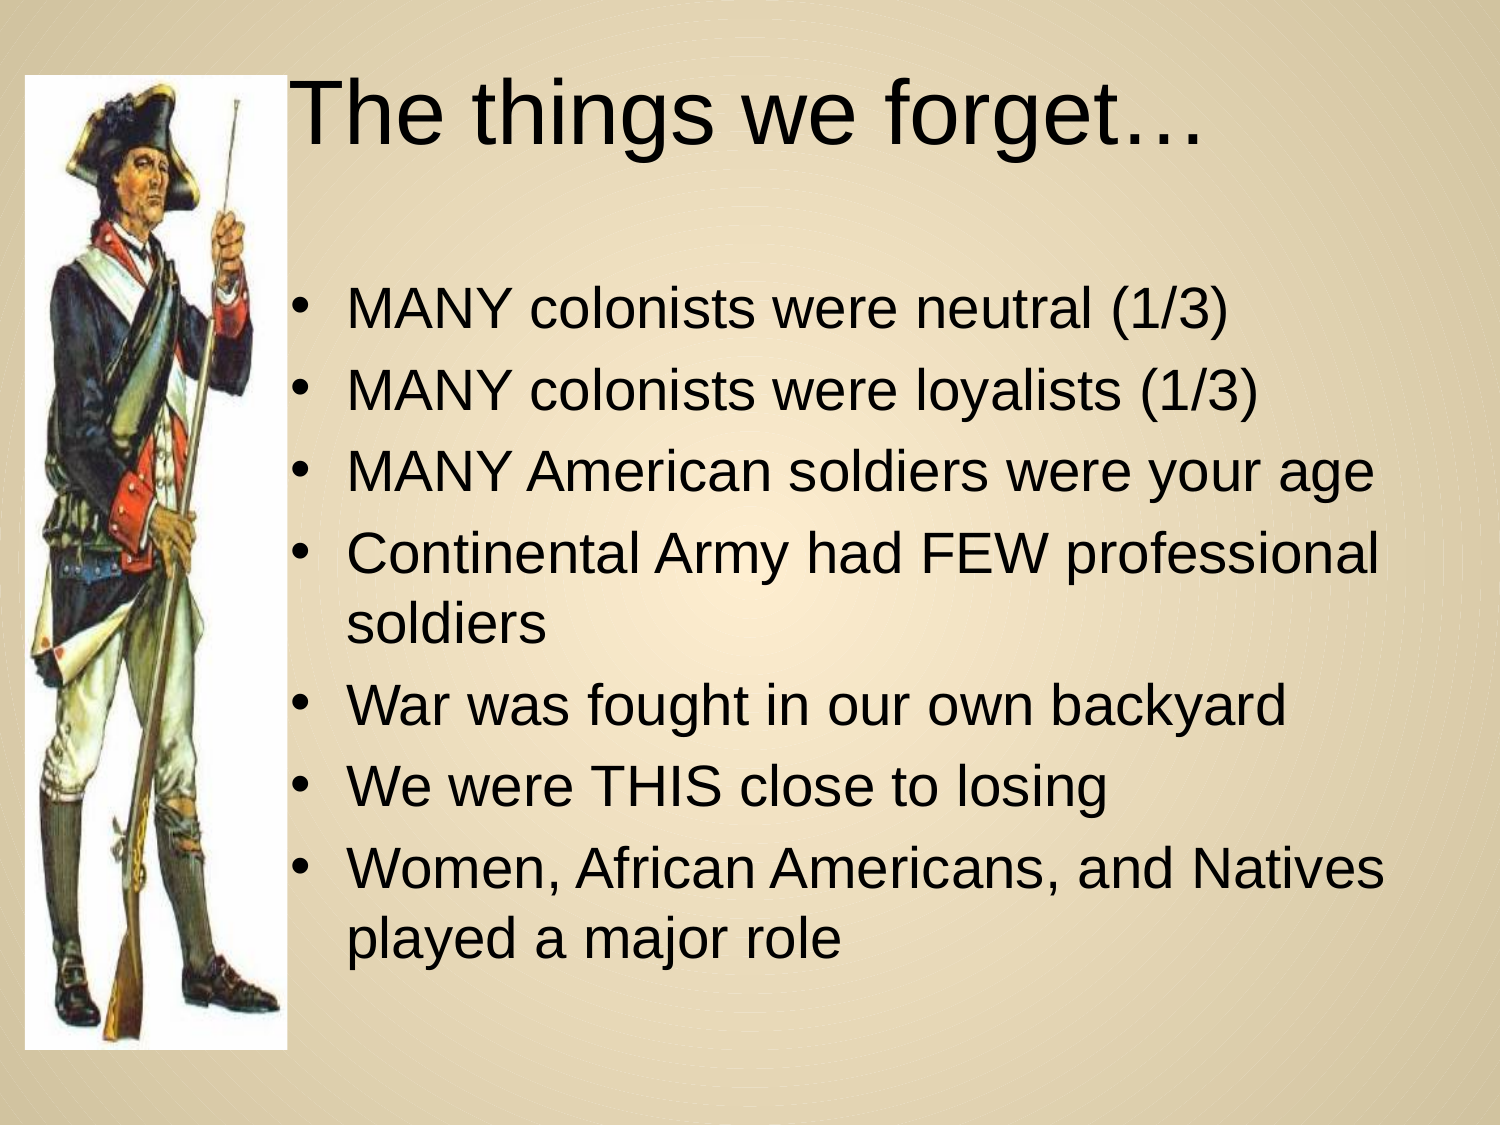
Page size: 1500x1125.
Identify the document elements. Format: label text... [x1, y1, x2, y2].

title The things we forget… [75, 45, 1425, 233]
list MANY colonists were neutral (1/3) MANY colonists were loyalists (1/3) MANY American soldiers were your age Continental Army had FEW professional soldiers War was fought in our own backyard We were THIS close to losing Women, African Americans, and Natives played a major role [275, 262, 1463, 1005]
picture [24, 75, 288, 1050]
